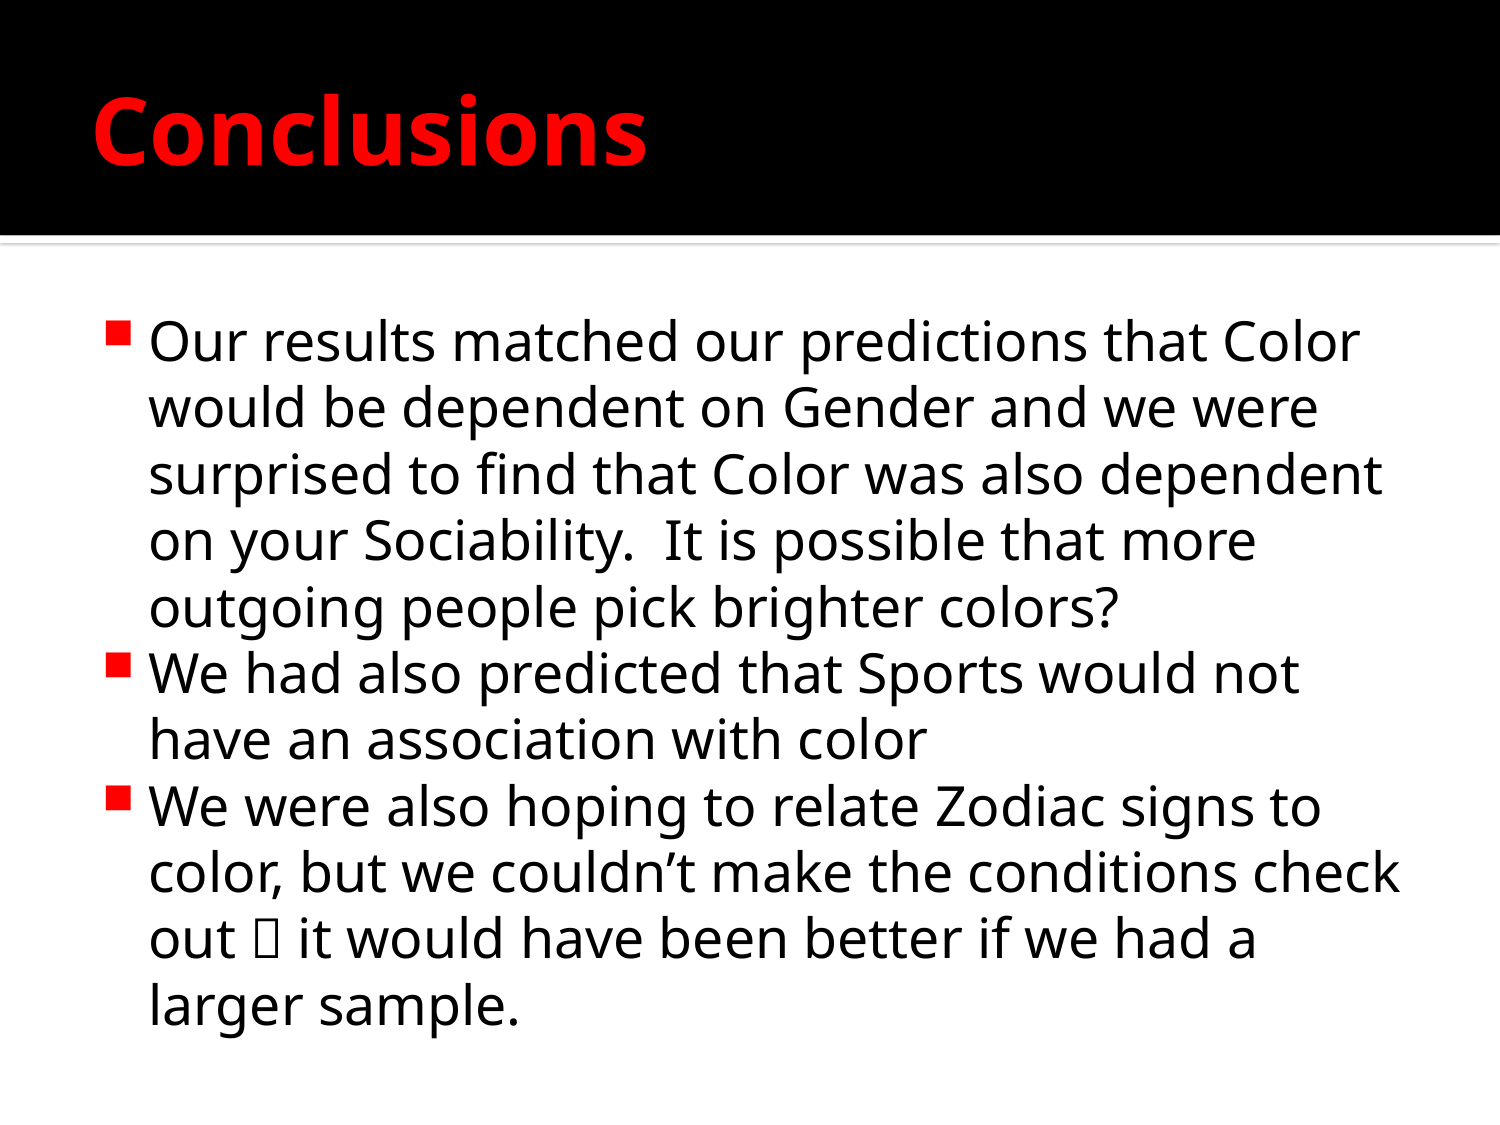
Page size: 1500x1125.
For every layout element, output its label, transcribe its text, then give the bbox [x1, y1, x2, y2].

list Our results matched our predictions that Color would be dependent on Gender and we were surprised to find that Color was also dependent on your Sociability. It is possible that more outgoing people pick brighter colors? We had also predicted that Sports would not have an association with color We were also hoping to relate Zodiac signs to color, but we couldn’t make the conditions check out  it would have been better if we had a larger sample. [75, 291, 1425, 1050]
title Conclusions [75, 25, 1425, 231]
